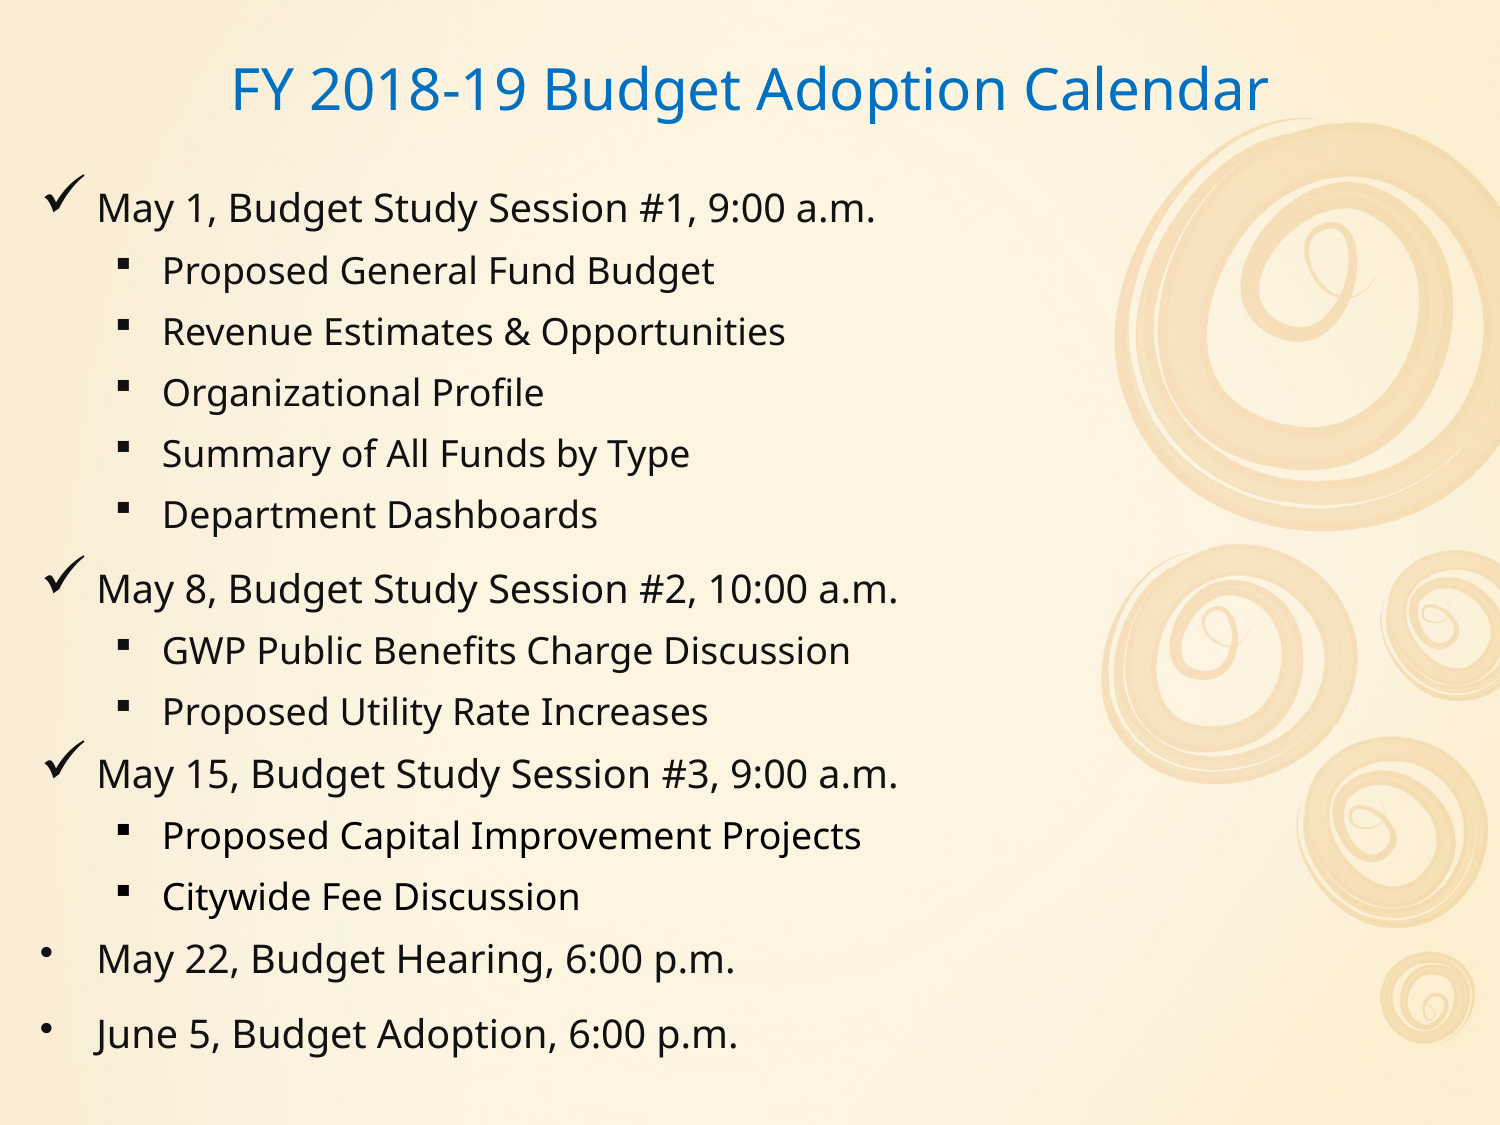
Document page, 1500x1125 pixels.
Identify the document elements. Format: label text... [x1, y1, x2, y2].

list May 1, Budget Study Session #1, 9:00 a.m. Proposed General Fund Budget Revenue Estimates & Opportunities Organizational Profile Summary of All Funds by Type Department Dashboards May 8, Budget Study Session #2, 10:00 a.m. GWP Public Benefits Charge Discussion Proposed Utility Rate Increases May 15, Budget Study Session #3, 9:00 a.m. Proposed Capital Improvement Projects Citywide Fee Discussion May 22, Budget Hearing, 6:00 p.m. June 5, Budget Adoption, 6:00 p.m. [24, 125, 1438, 1075]
picture [0, 0, 1500, 1125]
title FY 2018-19 Budget Adoption Calendar [50, 37, 1450, 138]
